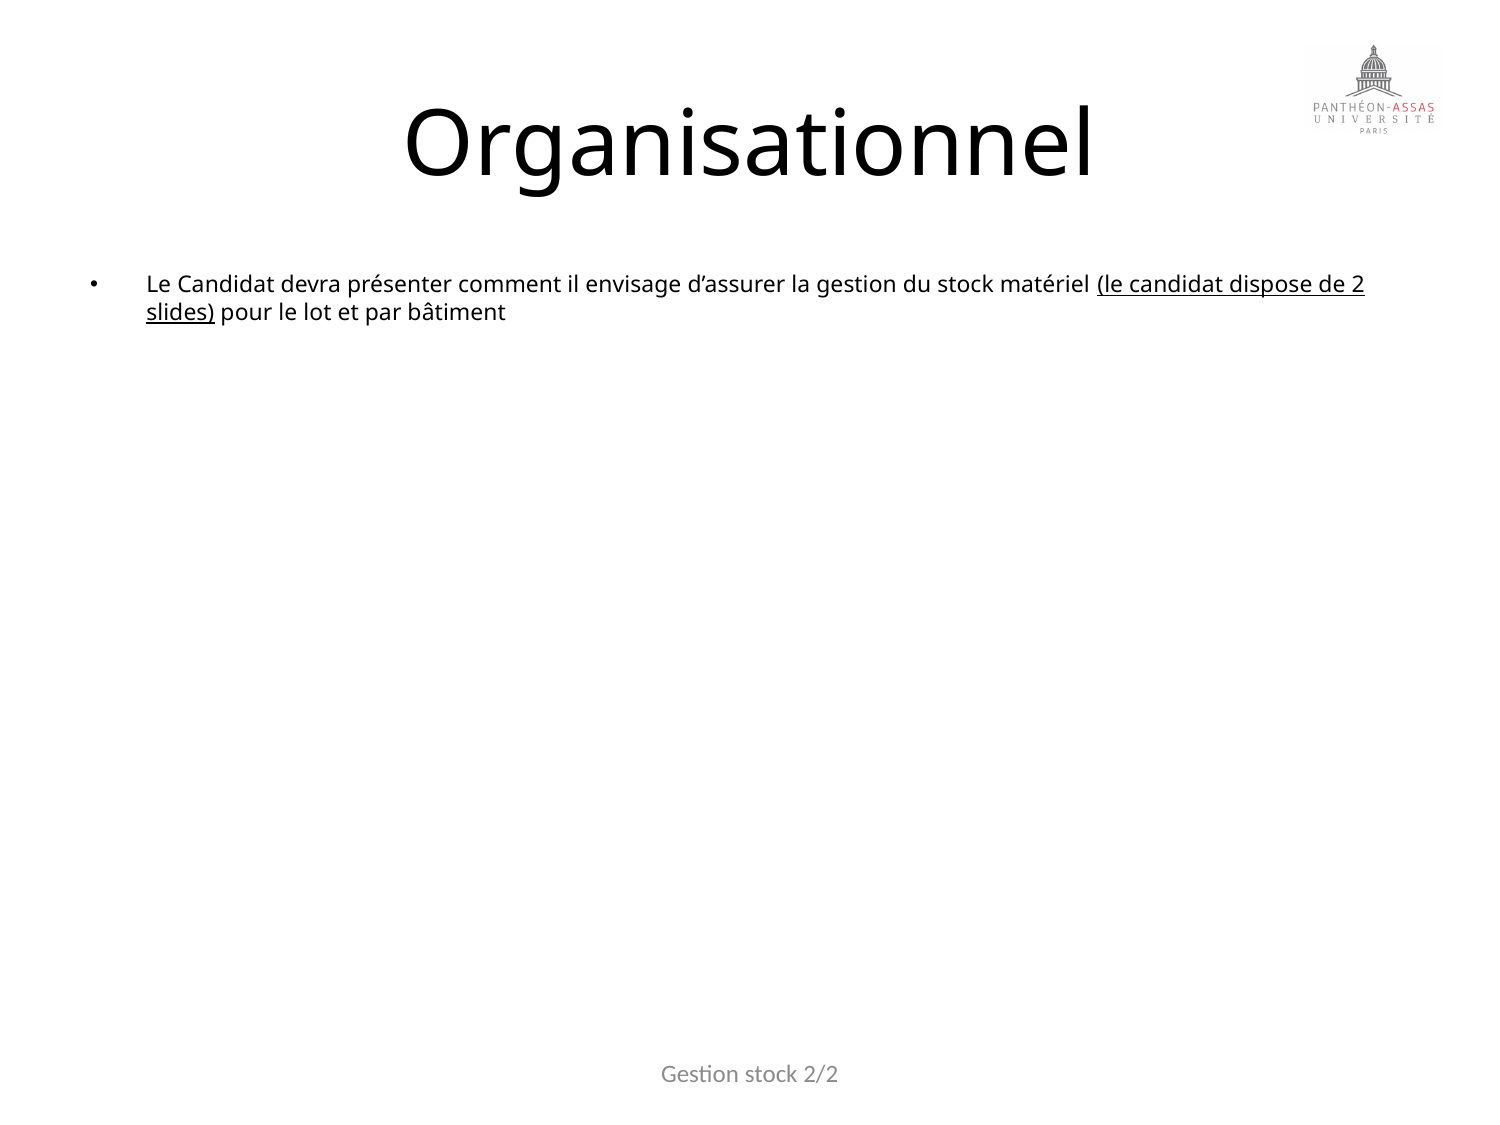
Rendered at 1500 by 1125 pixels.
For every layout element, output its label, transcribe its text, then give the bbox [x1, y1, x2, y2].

list Le Candidat devra présenter comment il envisage d’assurer la gestion du stock matériel (le candidat dispose de 2 slides) pour le lot et par bâtiment [75, 262, 1425, 1005]
footer Gestion stock 2/2 [512, 1042, 988, 1103]
picture [1304, 44, 1443, 134]
title Organisationnel [75, 45, 1425, 233]
